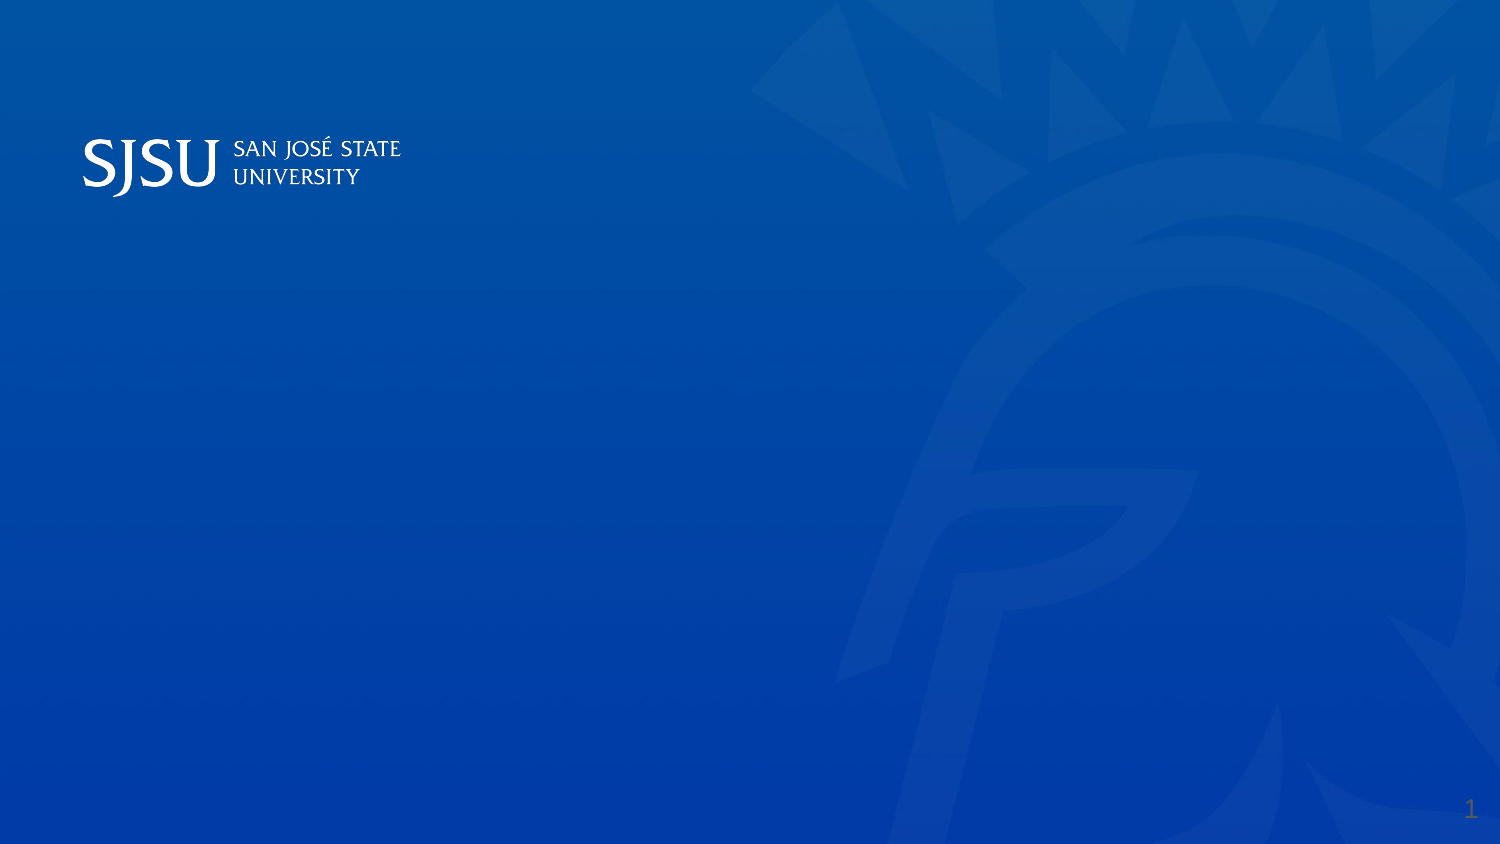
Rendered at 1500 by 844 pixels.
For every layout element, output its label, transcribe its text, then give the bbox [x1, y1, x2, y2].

slide_number ‹#› [1403, 779, 1494, 843]
picture [0, 0, 1500, 844]
